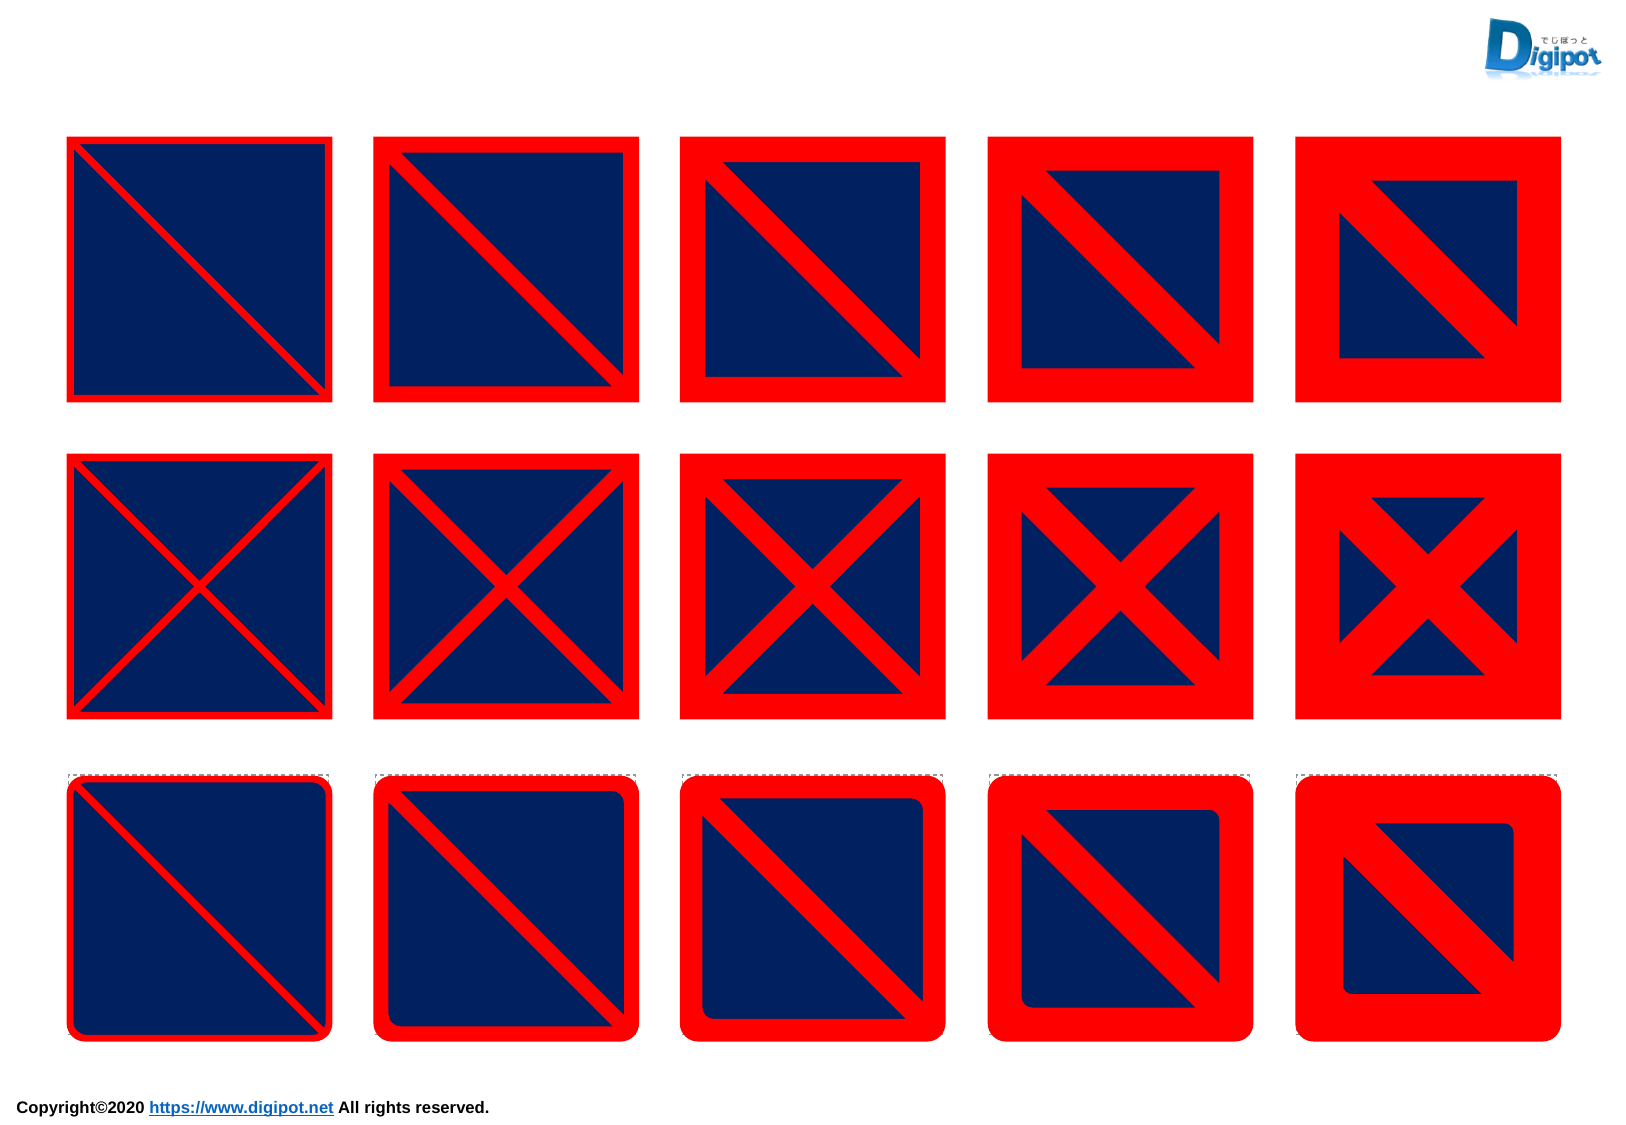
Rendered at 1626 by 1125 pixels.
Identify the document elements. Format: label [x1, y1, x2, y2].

text_box [678, 774, 947, 1043]
text_box [1341, 534, 1394, 639]
text_box [207, 471, 323, 702]
text_box [66, 453, 333, 720]
text_box [1023, 516, 1094, 657]
text_box [1147, 516, 1218, 657]
text_box [727, 481, 898, 567]
text_box [372, 453, 640, 720]
text_box [1050, 172, 1218, 340]
text_box [66, 136, 333, 403]
text_box [391, 485, 493, 688]
text_box [1375, 182, 1515, 322]
text_box [1050, 489, 1191, 560]
text_box [1023, 838, 1191, 1006]
text_box [986, 774, 1255, 1043]
text_box [832, 500, 919, 673]
text_box [1294, 453, 1562, 720]
text_box [1050, 811, 1218, 979]
text_box [1462, 534, 1515, 639]
text_box [75, 792, 316, 1033]
text_box [76, 154, 315, 393]
text_box [1023, 199, 1191, 367]
text_box [84, 463, 315, 579]
text_box [1341, 217, 1481, 357]
text_box [704, 820, 901, 1017]
text_box [679, 136, 947, 403]
text_box [1375, 621, 1481, 674]
text_box [727, 164, 919, 356]
text_box [724, 800, 921, 997]
text_box [679, 453, 947, 720]
text_box [391, 168, 608, 385]
text_box [1379, 825, 1512, 958]
text_box [84, 784, 324, 1025]
text_box [404, 792, 623, 1011]
text_box [987, 453, 1254, 720]
text_box [405, 600, 608, 702]
text_box [405, 471, 608, 573]
text_box [84, 146, 323, 385]
text_box [707, 184, 898, 375]
text_box [1375, 499, 1481, 552]
text_box [65, 774, 334, 1043]
text_box [707, 501, 793, 672]
text_box [390, 807, 608, 1025]
text_box [987, 136, 1254, 403]
text_box [1344, 859, 1477, 992]
text_box [520, 485, 622, 688]
text_box [1050, 613, 1191, 684]
text_box [1294, 774, 1563, 1043]
text_box [405, 154, 622, 371]
picture [1485, 18, 1602, 82]
text_box [1294, 136, 1562, 403]
text_box [84, 594, 315, 710]
text_box [727, 606, 898, 692]
text_box [372, 136, 640, 403]
text_box [372, 774, 641, 1043]
text_box [76, 471, 192, 702]
